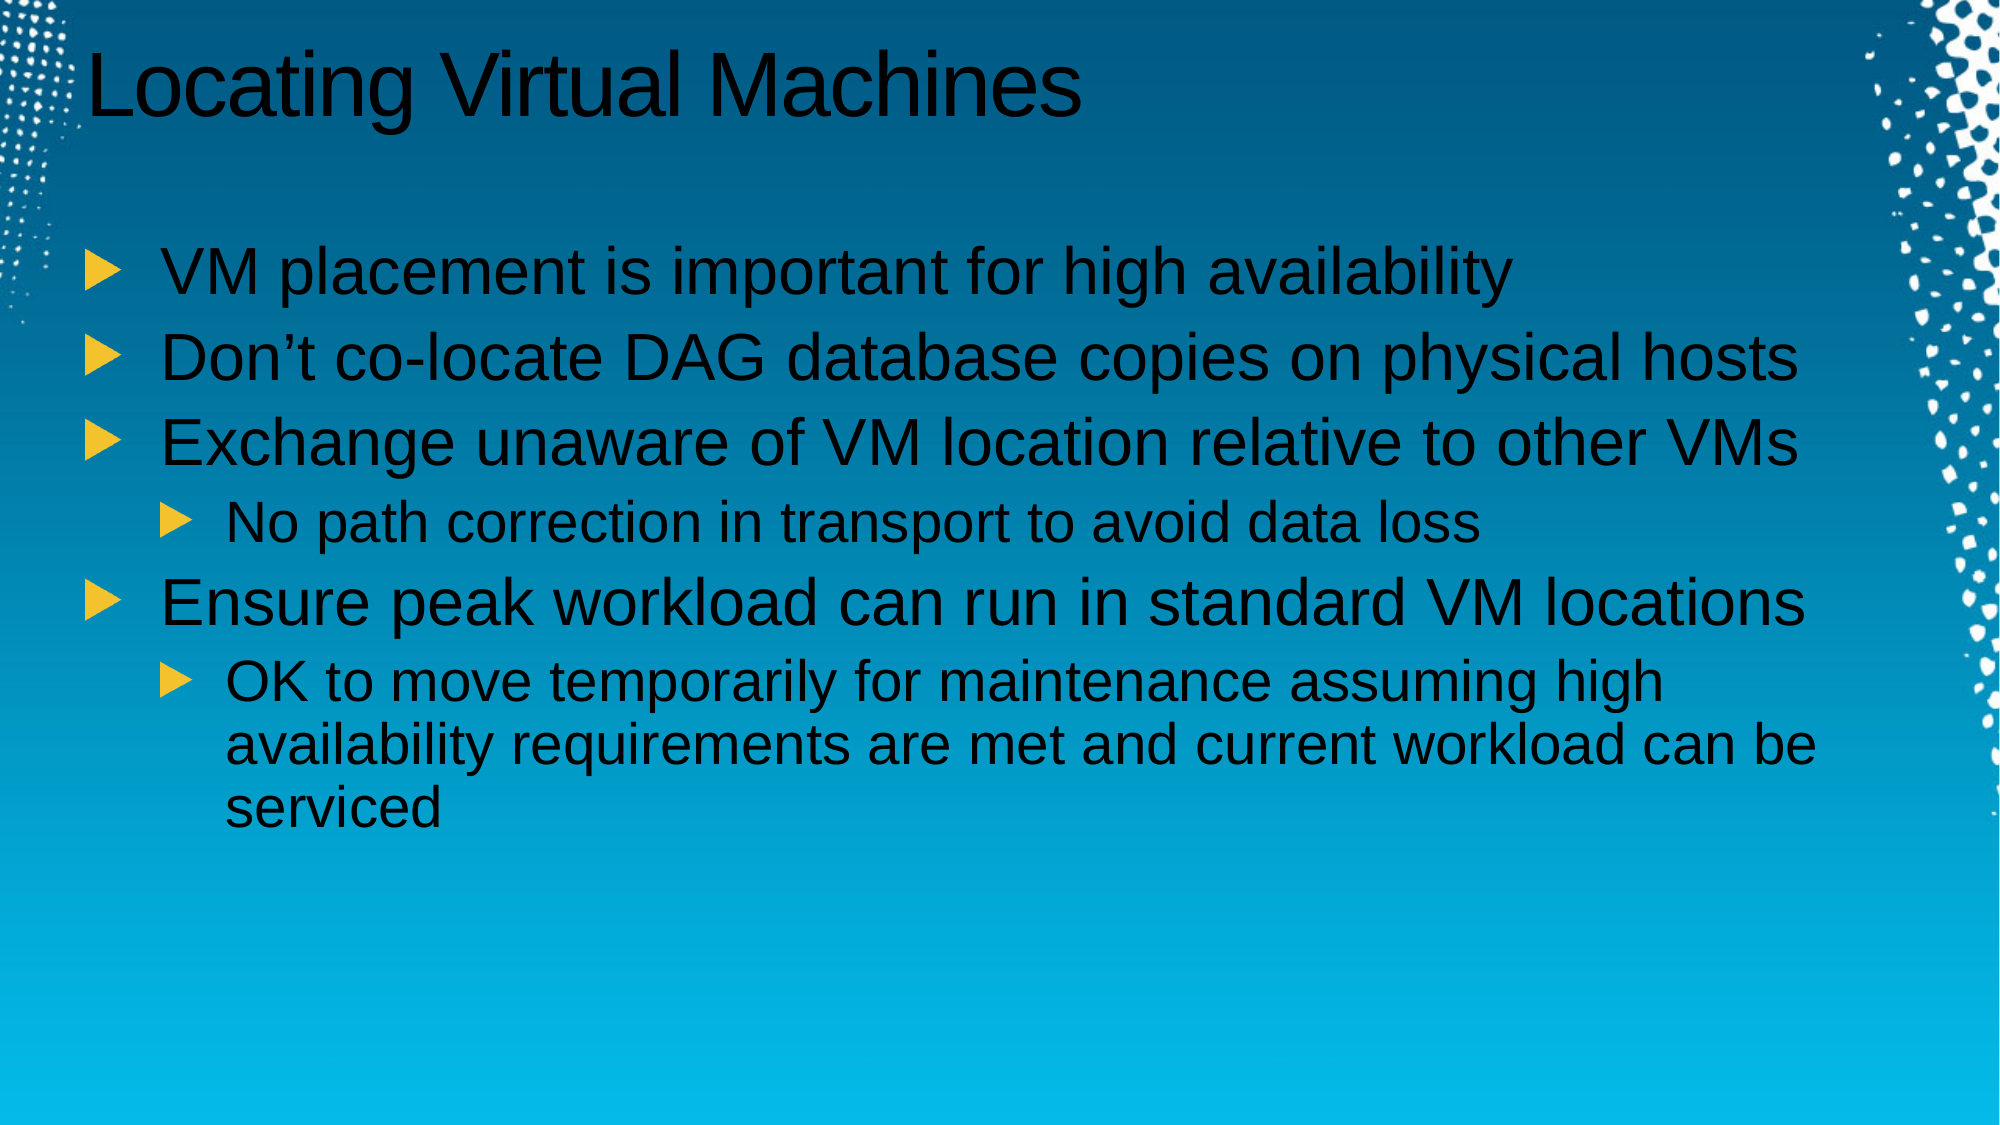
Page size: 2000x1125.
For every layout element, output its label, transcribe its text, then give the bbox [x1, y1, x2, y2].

picture [161, 663, 190, 696]
picture [1969, 625, 1985, 642]
picture [1915, 109, 1924, 119]
picture [0, 155, 5, 163]
picture [395, 671, 399, 700]
picture [1048, 671, 1059, 700]
picture [1252, 590, 1269, 624]
picture [808, 578, 813, 624]
picture [1051, 728, 1063, 763]
picture [645, 734, 649, 763]
picture [1952, 502, 1967, 516]
picture [1325, 671, 1347, 700]
picture [1968, 481, 1978, 492]
picture [1439, 734, 1464, 763]
picture [260, 734, 285, 763]
picture [1315, 590, 1347, 624]
picture [405, 671, 417, 700]
picture [16, 143, 21, 151]
picture [600, 734, 612, 763]
picture [1606, 671, 1627, 712]
picture [1892, 212, 1902, 216]
picture [1384, 671, 1396, 700]
picture [1991, 637, 2000, 652]
picture [1766, 734, 1782, 763]
picture [1560, 660, 1564, 700]
picture [1970, 426, 1980, 436]
picture [749, 590, 781, 624]
picture [613, 671, 625, 700]
picture [1930, 291, 1941, 297]
picture [414, 797, 428, 826]
picture [353, 797, 375, 826]
picture [875, 590, 907, 624]
picture [1492, 723, 1513, 763]
picture [1278, 590, 1297, 624]
picture [55, 62, 62, 69]
picture [338, 590, 367, 624]
picture [1020, 734, 1045, 763]
picture [1472, 734, 1476, 763]
picture [1935, 0, 2000, 306]
picture [1396, 578, 1401, 624]
picture [659, 671, 675, 700]
picture [1262, 734, 1266, 763]
picture [551, 665, 563, 700]
picture [1935, 431, 1946, 449]
picture [1344, 734, 1355, 763]
picture [246, 591, 272, 624]
picture [907, 671, 911, 700]
picture [1281, 734, 1285, 763]
picture [707, 734, 719, 763]
picture [9, 84, 15, 91]
picture [1354, 671, 1376, 700]
picture [914, 591, 918, 624]
picture [569, 671, 594, 700]
picture [3, 10, 11, 18]
picture [856, 660, 869, 700]
picture [1948, 413, 1958, 424]
picture [291, 734, 318, 763]
picture [871, 734, 898, 763]
picture [874, 671, 899, 700]
picture [383, 723, 388, 763]
picture [1984, 349, 1992, 357]
picture [1921, 0, 1934, 8]
picture [276, 662, 305, 700]
picture [1108, 590, 1125, 624]
picture [1354, 591, 1358, 624]
picture [1995, 582, 2000, 595]
picture [281, 591, 298, 624]
picture [1563, 590, 1592, 624]
picture [1510, 671, 1523, 700]
picture [768, 671, 772, 700]
picture [1183, 583, 1198, 624]
picture [1889, 152, 1901, 166]
picture [1928, 399, 1939, 415]
picture [969, 591, 973, 624]
picture [1938, 122, 1950, 133]
picture [1789, 734, 1814, 763]
picture [349, 734, 376, 763]
picture [1945, 213, 1955, 220]
picture [1129, 671, 1140, 700]
picture [30, 14, 40, 23]
picture [382, 797, 407, 826]
picture [605, 590, 634, 624]
picture [451, 728, 463, 763]
picture [229, 797, 251, 826]
picture [431, 590, 460, 624]
picture [1633, 590, 1665, 624]
picture [18, 0, 29, 6]
picture [973, 734, 977, 763]
picture [31, 131, 37, 138]
picture [1512, 671, 1533, 712]
picture [1445, 671, 1456, 700]
picture [618, 734, 622, 763]
picture [1911, 223, 1918, 230]
picture [1926, 344, 1939, 358]
picture [716, 671, 720, 700]
picture [423, 671, 434, 700]
picture [86, 420, 119, 459]
picture [1243, 591, 1247, 624]
picture [507, 578, 531, 624]
picture [38, 74, 47, 80]
picture [1955, 246, 1965, 256]
picture [6, 97, 12, 105]
picture [1992, 438, 2000, 448]
picture [1416, 734, 1433, 763]
picture [229, 662, 266, 700]
picture [1983, 404, 1992, 414]
picture [1604, 671, 1617, 700]
picture [1150, 671, 1177, 700]
picture [1972, 570, 1986, 583]
picture [1637, 660, 1641, 700]
picture [433, 786, 437, 826]
picture [327, 665, 339, 700]
picture [983, 734, 995, 763]
picture [34, 101, 43, 111]
picture [1981, 604, 2000, 620]
picture [735, 671, 762, 700]
picture [712, 590, 741, 624]
picture [1001, 734, 1012, 763]
picture [1751, 590, 1768, 624]
picture [1703, 590, 1732, 624]
picture [1374, 590, 1393, 624]
picture [1929, 27, 1945, 45]
picture [467, 734, 492, 775]
picture [1709, 734, 1713, 763]
picture [1960, 392, 1970, 403]
picture [1012, 591, 1017, 624]
picture [1963, 535, 1977, 550]
picture [211, 591, 215, 624]
picture [1953, 301, 1962, 312]
picture [1973, 368, 1982, 380]
picture [1427, 671, 1439, 700]
picture [13, 41, 25, 49]
picture [405, 590, 423, 624]
picture [346, 671, 371, 700]
picture [555, 591, 599, 624]
picture [1980, 460, 1987, 469]
picture [1417, 671, 1421, 700]
picture [697, 734, 701, 763]
picture [1742, 591, 1746, 624]
picture [10, 69, 17, 78]
picture [28, 42, 36, 53]
picture [1598, 734, 1612, 763]
picture [808, 728, 820, 763]
picture [45, 16, 55, 24]
picture [1935, 177, 1945, 189]
picture [1362, 728, 1374, 763]
picture [391, 734, 407, 763]
picture [1958, 445, 1968, 460]
picture [1979, 657, 1995, 676]
picture [41, 59, 48, 67]
picture [1571, 671, 1582, 700]
picture [1920, 257, 1932, 264]
picture [1914, 274, 1920, 291]
picture [1152, 591, 1178, 624]
picture [1229, 734, 1241, 763]
picture [1950, 359, 1960, 366]
picture [826, 734, 848, 763]
picture [1478, 671, 1482, 700]
picture [1978, 517, 1987, 527]
picture [842, 590, 868, 624]
picture [651, 671, 656, 712]
picture [29, 27, 38, 38]
picture [1935, 379, 1948, 391]
picture [1991, 747, 2000, 765]
picture [1085, 671, 1110, 700]
picture [1150, 734, 1164, 763]
picture [16, 22, 23, 34]
picture [1993, 321, 2000, 339]
picture [1247, 734, 1251, 763]
picture [1676, 734, 1703, 763]
picture [86, 250, 119, 289]
picture [745, 734, 770, 763]
picture [683, 671, 708, 700]
picture [1402, 671, 1406, 700]
picture [26, 57, 34, 68]
picture [11, 55, 21, 64]
picture [1919, 367, 1930, 378]
picture [220, 590, 237, 624]
picture [1244, 671, 1269, 700]
picture [33, 88, 42, 97]
picture [1914, 308, 1929, 326]
picture [1489, 671, 1500, 700]
picture [54, 76, 60, 83]
picture [1941, 324, 1952, 332]
picture [1037, 671, 1041, 700]
picture [1428, 580, 1468, 624]
picture [516, 734, 520, 763]
picture [666, 578, 690, 624]
picture [292, 797, 296, 826]
picture [161, 503, 190, 536]
picture [47, 0, 57, 10]
picture [0, 40, 9, 45]
picture [0, 24, 9, 33]
picture [1067, 665, 1079, 700]
picture [1293, 671, 1320, 700]
picture [1099, 591, 1103, 624]
picture [1963, 335, 1972, 344]
picture [468, 590, 500, 624]
picture [971, 671, 982, 700]
picture [1565, 734, 1592, 763]
picture [1183, 671, 1187, 700]
picture [725, 734, 736, 763]
picture [1215, 671, 1237, 700]
picture [1988, 547, 2000, 561]
picture [1169, 723, 1173, 763]
picture [1194, 671, 1205, 700]
picture [443, 671, 468, 700]
picture [318, 591, 322, 624]
picture [1333, 734, 1337, 763]
picture [33, 116, 40, 124]
picture [586, 734, 590, 775]
picture [1946, 155, 1961, 167]
picture [1648, 671, 1659, 700]
picture [923, 734, 948, 763]
picture [1922, 200, 1934, 207]
picture [1300, 734, 1325, 763]
picture [229, 734, 256, 763]
picture [786, 590, 805, 624]
picture [86, 335, 119, 374]
picture [1777, 591, 1803, 624]
picture [1942, 269, 1953, 276]
picture [631, 671, 642, 700]
picture [86, 580, 119, 619]
picture [17, 129, 23, 136]
picture [1646, 734, 1668, 763]
picture [167, 580, 200, 624]
picture [991, 671, 1018, 700]
picture [943, 671, 947, 700]
picture [1963, 589, 1976, 607]
list VM placement is important for high availability Don’t co-locate DAG database copies on physical hosts Exchange unaware of VM location relative to other VMs No path correction in transport to avoid data loss Ensure peak workload can run in standard VM locations OK to move temporarily for maintenance assuming high availability requirements are met and current workload can be serviced [85, 237, 1914, 562]
picture [1942, 465, 1958, 483]
picture [1982, 714, 1993, 729]
picture [1898, 188, 1912, 198]
picture [301, 591, 306, 624]
picture [43, 42, 49, 53]
picture [567, 734, 581, 763]
picture [1600, 590, 1626, 624]
picture [923, 590, 940, 624]
picture [1118, 671, 1122, 700]
picture [33, 0, 42, 10]
picture [603, 671, 607, 700]
picture [473, 671, 498, 700]
picture [1028, 591, 1032, 624]
picture [24, 72, 32, 79]
picture [1204, 590, 1236, 624]
picture [1925, 141, 1935, 155]
picture [789, 734, 800, 763]
picture [905, 734, 909, 763]
picture [1533, 734, 1558, 763]
picture [1085, 734, 1112, 763]
picture [1932, 235, 1943, 241]
picture [1946, 525, 1956, 533]
picture [1119, 734, 1123, 763]
picture [810, 671, 835, 712]
picture [56, 47, 64, 55]
picture [1617, 723, 1621, 763]
picture [1668, 583, 1683, 624]
picture [1395, 734, 1416, 763]
picture [308, 797, 333, 826]
picture [953, 671, 965, 700]
picture [1974, 683, 1985, 694]
picture [42, 31, 53, 39]
picture [992, 591, 1009, 624]
picture [1720, 734, 1731, 763]
picture [664, 734, 689, 763]
picture [644, 591, 648, 624]
picture [258, 797, 283, 826]
picture [1914, 164, 1923, 177]
picture [1988, 691, 2000, 709]
picture [58, 32, 66, 41]
picture [1957, 187, 1971, 200]
picture [1300, 578, 1305, 624]
picture [1972, 312, 1985, 322]
picture [1130, 734, 1141, 763]
picture [1925, 87, 1941, 99]
picture [1994, 382, 2000, 391]
picture [1477, 580, 1519, 624]
picture [1199, 734, 1221, 763]
picture [778, 734, 782, 763]
picture [504, 671, 529, 700]
picture [396, 591, 401, 638]
picture [1963, 278, 1976, 291]
picture [1037, 590, 1054, 624]
picture [1990, 492, 2000, 505]
picture [18, 13, 26, 19]
picture [1955, 557, 1965, 573]
picture [1758, 723, 1763, 763]
title Locating Virtual Machines [85, 37, 1914, 138]
picture [534, 734, 559, 763]
